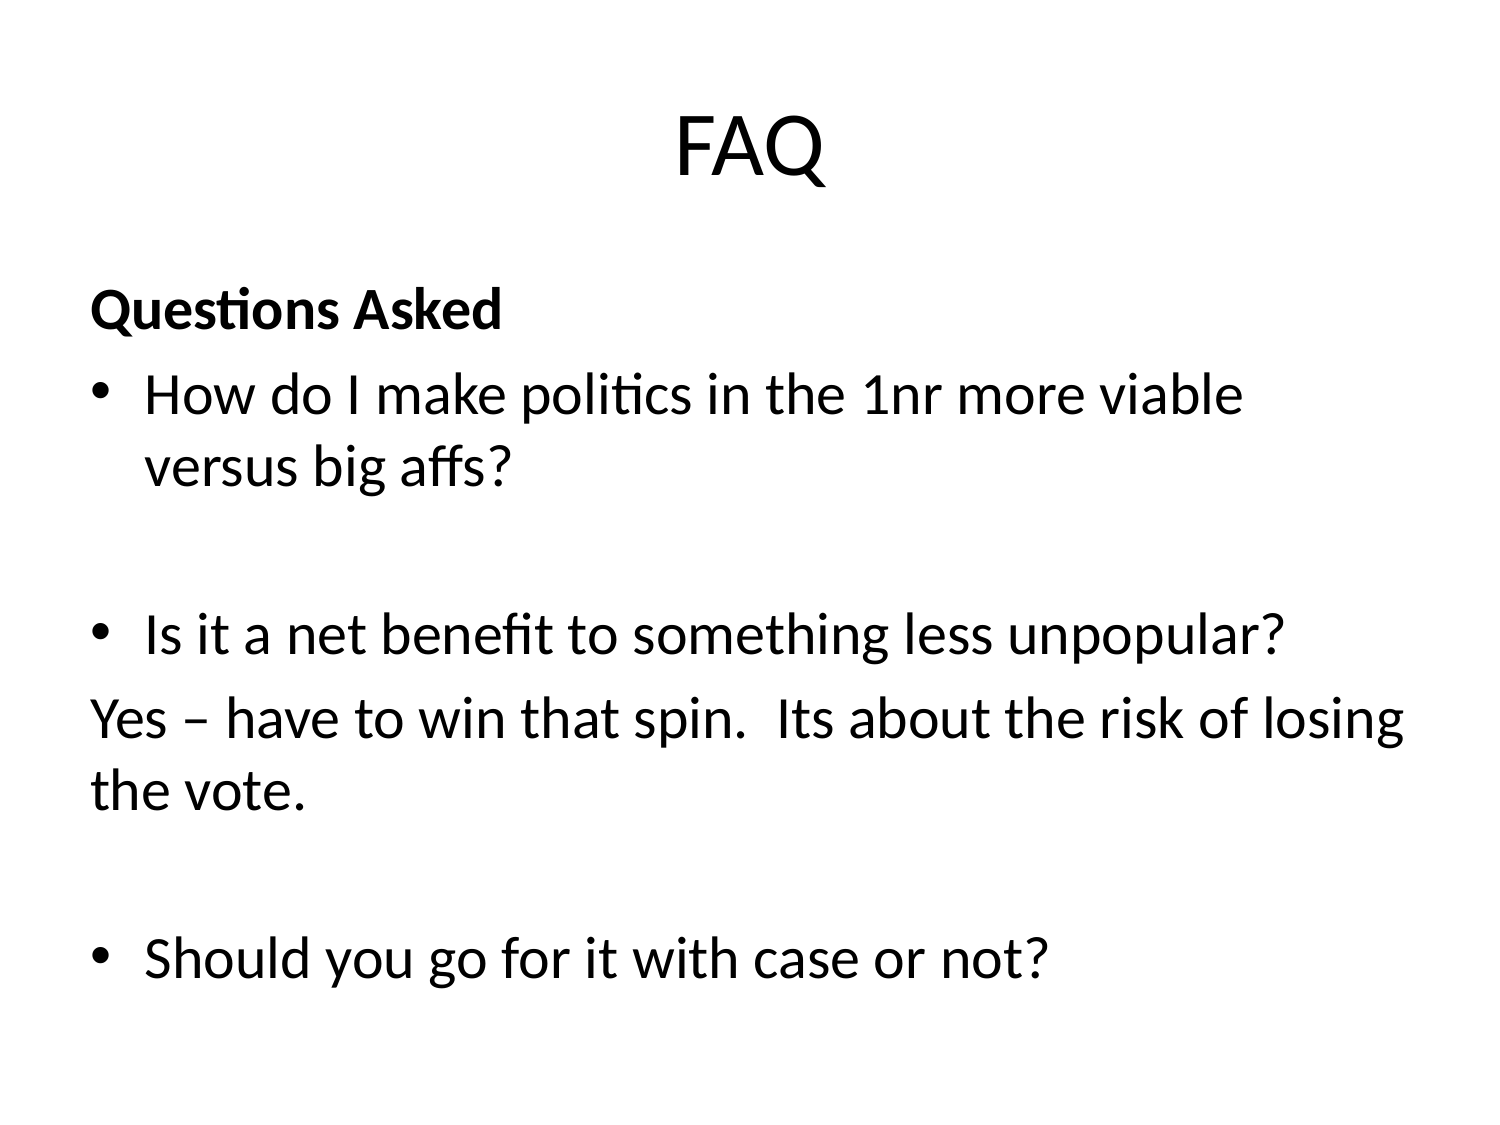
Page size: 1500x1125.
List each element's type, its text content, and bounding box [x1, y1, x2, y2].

title FAQ [75, 45, 1425, 233]
list Questions Asked How do I make politics in the 1nr more viable versus big affs? Is it a net benefit to something less unpopular? Yes – have to win that spin. Its about the risk of losing the vote. Should you go for it with case or not? [75, 262, 1425, 1005]
